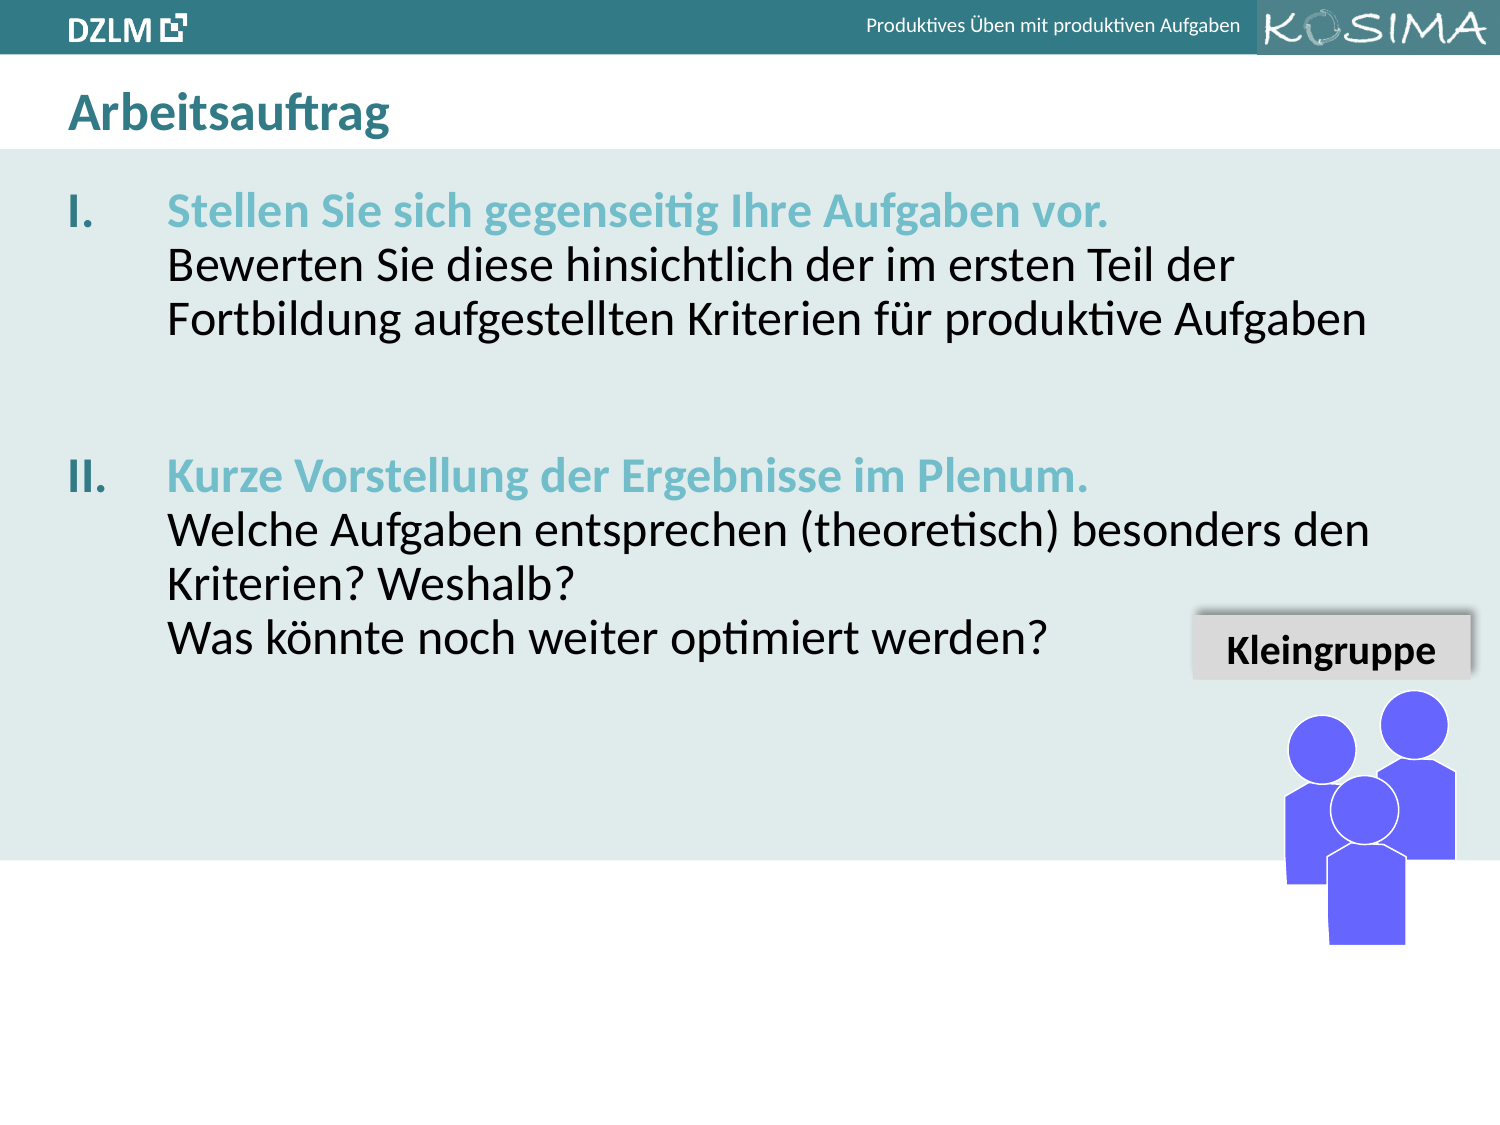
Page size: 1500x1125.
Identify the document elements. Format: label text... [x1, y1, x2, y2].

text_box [1284, 714, 1364, 886]
title Arbeitsauftrag [53, 68, 1436, 149]
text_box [1376, 690, 1457, 861]
text_box Kleingruppe [1192, 615, 1471, 680]
list Stellen Sie sich gegenseitig Ihre Aufgaben vor. Bewerten Sie diese hinsichtlich der im ersten Teil der Fortbildung aufgestellten Kriterien für produktive Aufgaben Kurze Vorstellung der Ergebnisse im Plenum. Welche Aufgaben entsprechen (theoretisch) besonders den Kriterien? Weshalb? Was könnte noch weiter optimiert werden? [52, 184, 1436, 1071]
text_box [112, 290, 1270, 1059]
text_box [1326, 775, 1407, 946]
text_box [0, 149, 1500, 861]
